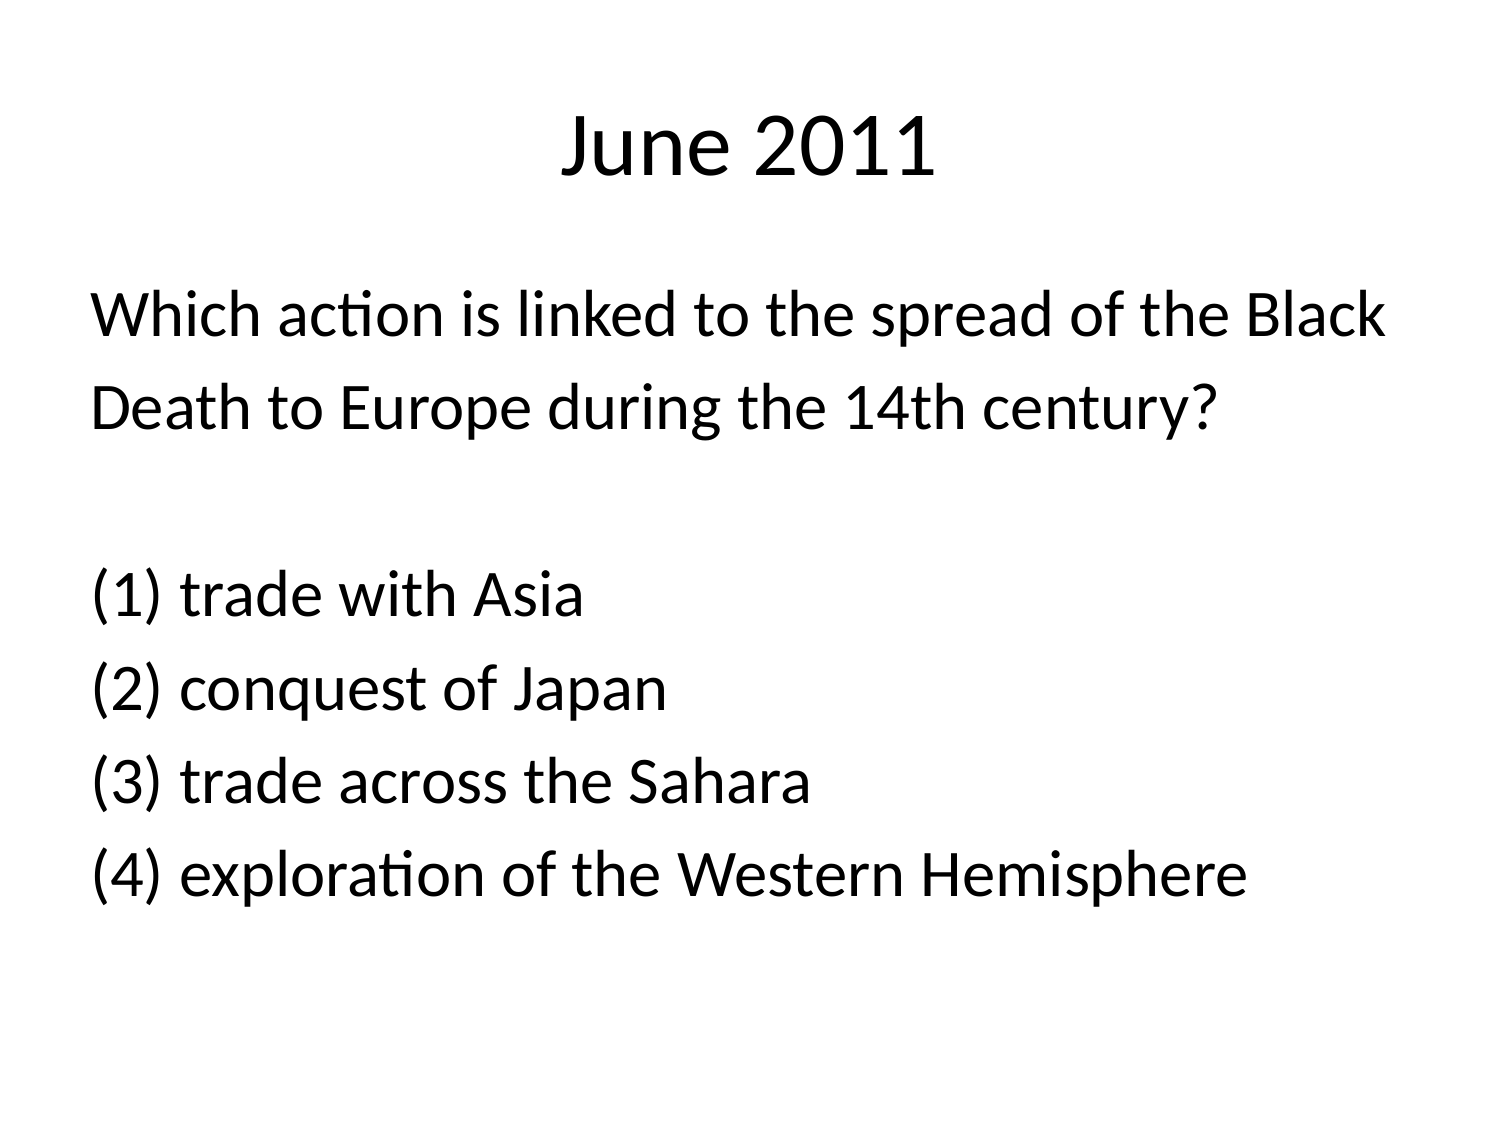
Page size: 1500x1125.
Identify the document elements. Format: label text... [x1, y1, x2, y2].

list Which action is linked to the spread of the Black Death to Europe during the 14th century? (1) trade with Asia (2) conquest of Japan (3) trade across the Sahara (4) exploration of the Western Hemisphere [75, 262, 1425, 1005]
title June 2011 [75, 45, 1425, 233]
